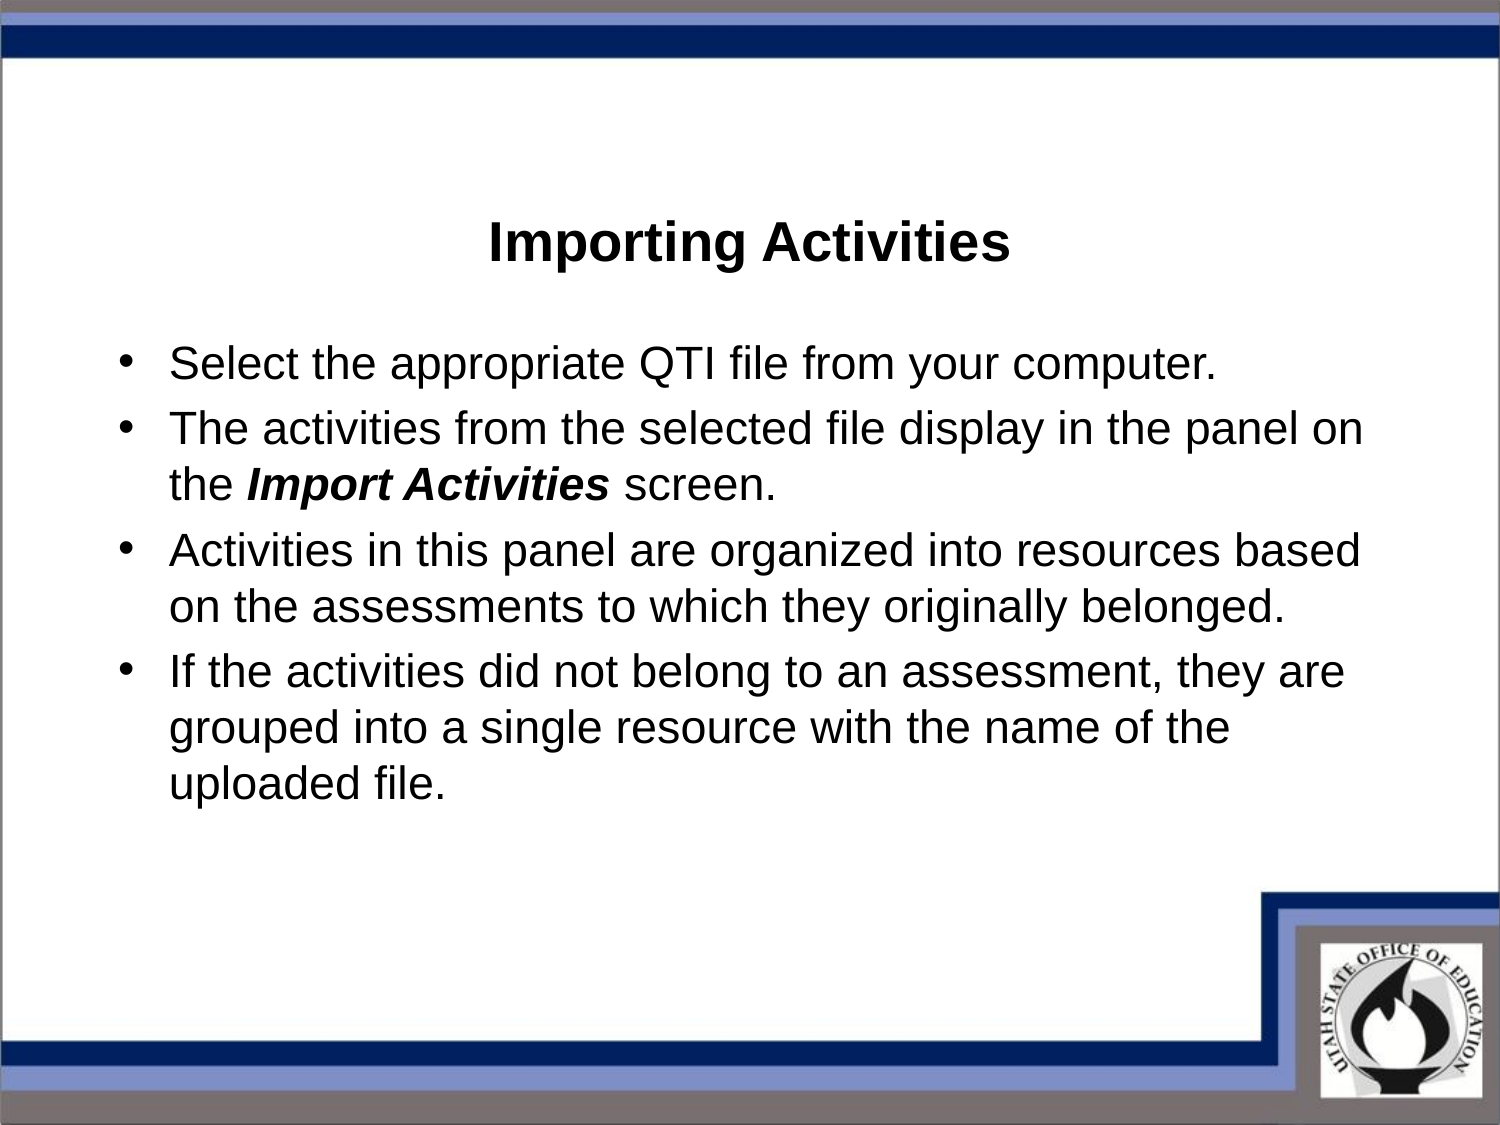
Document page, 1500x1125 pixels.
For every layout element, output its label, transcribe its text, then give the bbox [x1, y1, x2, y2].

picture [0, 0, 1500, 1125]
title Importing Activities [103, 185, 1397, 292]
list Select the appropriate QTI file from your computer. The activities from the selected file display in the panel on the Import Activities screen. Activities in this panel are organized into resources based on the assessments to which they originally belonged. If the activities did not belong to an assessment, they are grouped into a single resource with the name of the uploaded file. [103, 324, 1397, 861]
